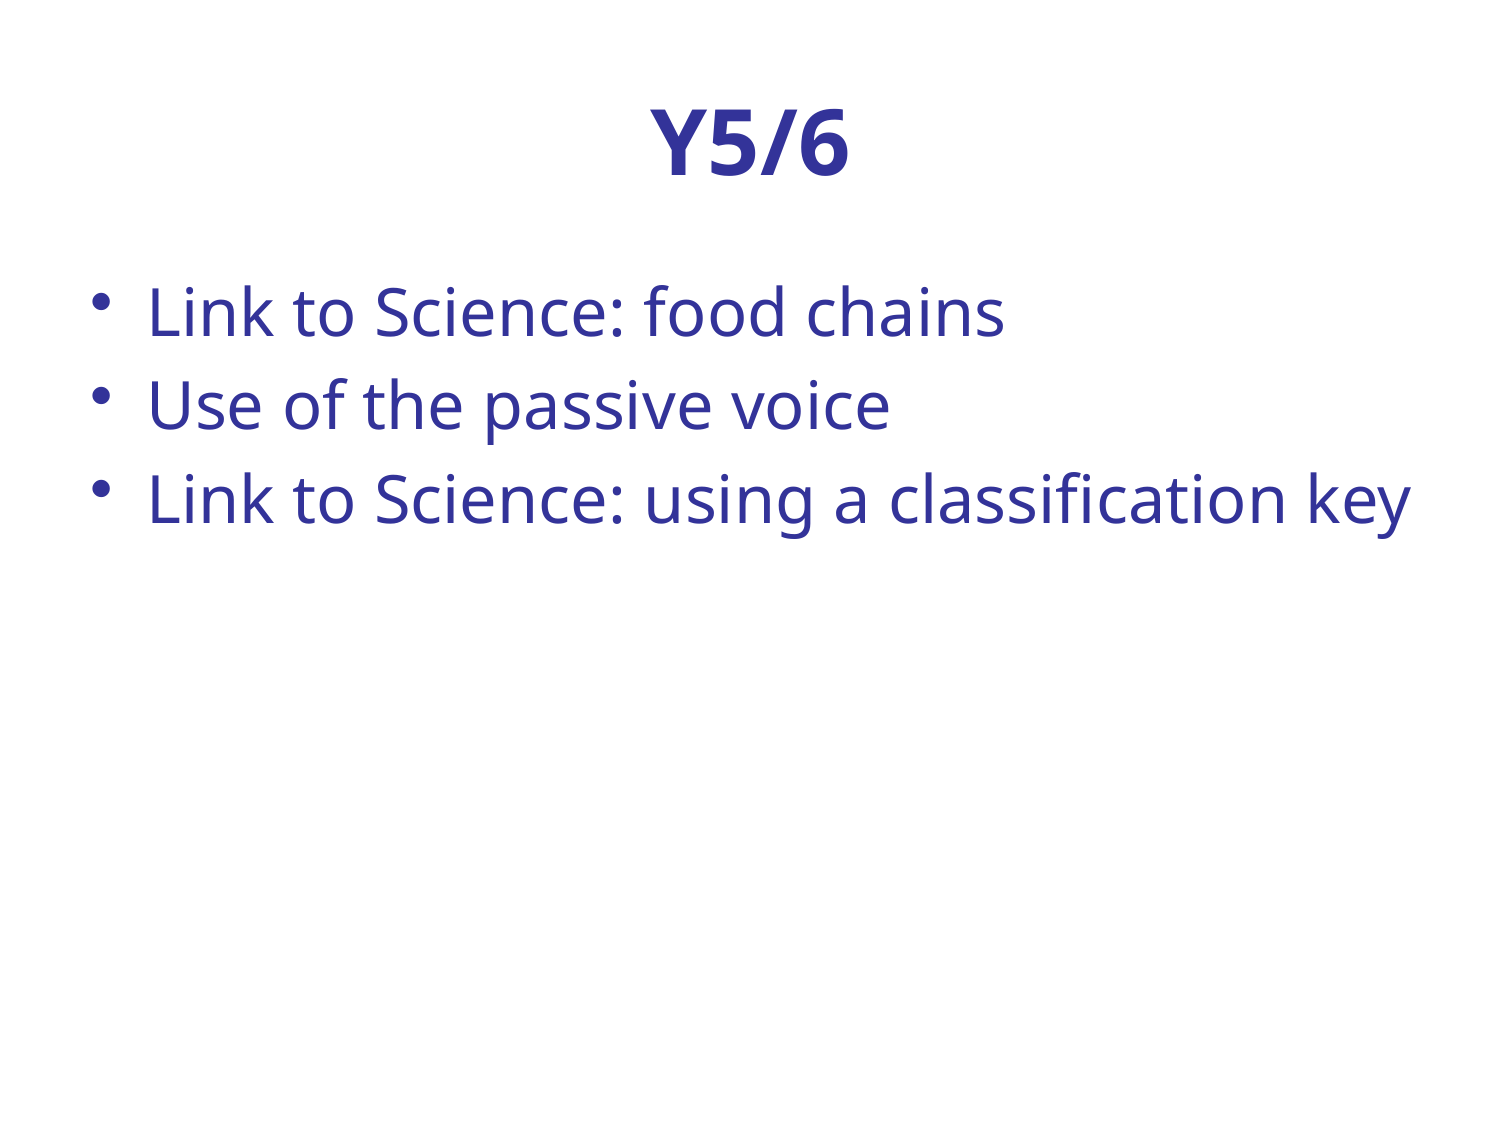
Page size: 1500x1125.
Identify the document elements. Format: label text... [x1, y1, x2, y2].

title Y5/6 [76, 44, 1426, 233]
list Link to Science: food chains Use of the passive voice Link to Science: using a classification key [74, 262, 1500, 1006]
